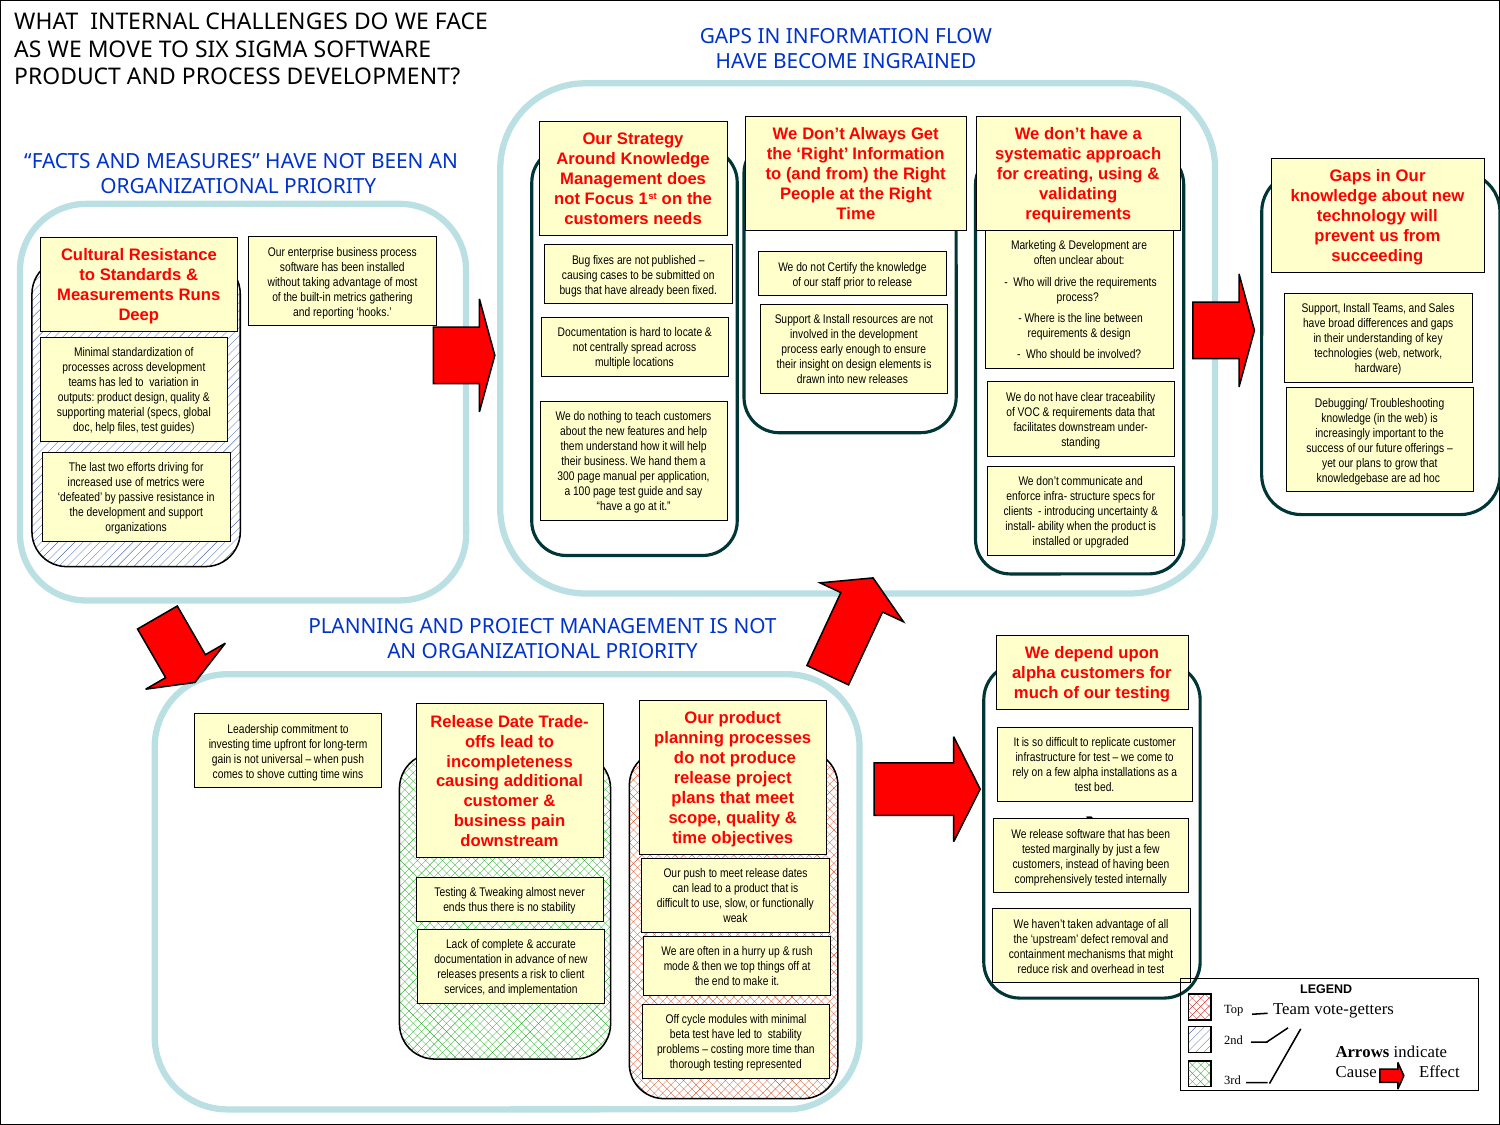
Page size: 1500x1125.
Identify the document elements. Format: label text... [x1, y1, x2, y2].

text_box [500, 83, 1216, 594]
text_box [1192, 273, 1255, 387]
text_box Leadership commitment to investing time upfront for long-term gain is not universal – when push comes to shove cutting time wins [194, 713, 382, 788]
text_box [0, 0, 1500, 1125]
text_box Debugging/ Troubleshooting knowledge (in the web) is increasingly important to the success of our future offerings – yet our plans to grow that knowledgebase are ad hoc [1285, 387, 1474, 492]
text_box [20, 205, 467, 601]
text_box [31, 271, 241, 567]
text_box Release Date Trade-offs lead to incompleteness causing additional customer & business pain downstream [415, 703, 604, 858]
text_box GAPS IN INFORMATION FLOW HAVE BECOME INGRAINED [639, 15, 1053, 80]
text_box Minimal standardization of processes across development teams has led to variation in outputs: product design, quality & supporting material (specs, global doc, help files, test guides) [40, 337, 228, 442]
text_box Off cycle modules with minimal beta test have led to stability problems – costing more time than thorough testing represented [642, 1003, 830, 1078]
text_box PLANNING AND PROIECT MANAGEMENT IS NOT AN ORGANIZATIONAL PRIORITY [278, 605, 807, 670]
text_box We Don’t Always Get the ‘Right’ Information to (and from) the Right People at the Right Time [745, 116, 967, 231]
text_box We depend upon alpha customers for much of our testing [996, 635, 1189, 710]
text_box The last two efforts driving for increased use of metrics were ‘defeated’ by passive resistance in the development and support organizations [42, 452, 230, 542]
text_box Documentation is hard to locate & not centrally spread across multiple locations [540, 317, 729, 377]
text_box [433, 298, 495, 412]
text_box [975, 171, 1184, 574]
text_box Cultural Resistance to Standards & Measurements Runs Deep [40, 236, 238, 331]
text_box Our push to meet release dates can lead to a product that is difficult to use, slow, or functionally weak [641, 857, 830, 932]
text_box Support & Install resources are not involved in the development process early enough to ensure their insight on design elements is drawn into new releases [760, 303, 948, 393]
text_box WHAT INTERNAL CHALLENGES DO WE FACE AS WE MOVE TO SIX SIGMA SOFTWARE PRODUCT AND PROCESS DEVELOPMENT? [0, 0, 534, 97]
text_box We don’t communicate and enforce infra- structure specs for clients - introducing uncertainty & install- ability when the product is installed or upgraded [986, 465, 1175, 555]
text_box We haven’t taken advantage of all the ‘upstream’ defect removal and containment mechanisms that might reduce risk and overhead in test [991, 908, 1190, 983]
text_box “FACTS AND MEASURES” HAVE NOT BEEN AN ORGANIZATIONAL PRIORITY [0, 140, 477, 205]
text_box It is so difficult to replicate customer infrastructure for test – we come to rely on a few alpha installations as a test bed. [997, 727, 1193, 802]
text_box We do not Certify the knowledge of our staff prior to release [758, 251, 947, 296]
text_box Our enterprise business process software has been installed without taking advantage of most of the built-in metrics gathering and reporting ‘hooks.’ [248, 236, 437, 326]
text_box Testing & Tweaking almost never ends thus there is no stability [415, 876, 604, 921]
text_box We release software that has been tested marginally by just a few customers, instead of having been comprehensively tested internally [993, 818, 1189, 893]
text_box [874, 736, 981, 842]
text_box LEGEND [1290, 976, 1363, 1001]
text_box [531, 157, 738, 556]
text_box [399, 759, 611, 1060]
text_box ` [983, 672, 1201, 999]
text_box Our Strategy Around Knowledge Management does not Focus 1st on the customers needs [539, 121, 727, 235]
text_box We don’t have a systematic approach for creating, using & validating requirements [976, 116, 1181, 231]
text_box Marketing & Development are often unclear about: - Who will drive the requirements process? - Where is the line between requirements & design - Who should be involved? [985, 230, 1173, 369]
text_box [137, 606, 226, 690]
text_box [629, 760, 838, 1099]
text_box Our product planning processes do not produce release project plans that meet scope, quality & time objectives [639, 700, 827, 855]
text_box [806, 577, 904, 685]
text_box We do nothing to teach customers about the new features and help them understand how it will help their business. We hand them a 300 page manual per application, a 100 page test guide and say “have a go at it.” [539, 400, 728, 521]
text_box Bug fixes are not published – causing cases to be submitted on bugs that have already been fixed. [544, 244, 732, 304]
text_box Gaps in Our knowledge about new technology will prevent us from succeeding [1271, 158, 1484, 272]
text_box [1180, 978, 1479, 1091]
text_box We do not have clear traceability of VOC & requirements data that facilitates downstream under- standing [986, 381, 1175, 456]
text_box Lack of complete & accurate documentation in advance of new releases presents a risk to client services, and implementation [417, 929, 605, 1004]
text_box [154, 674, 860, 1110]
text_box [1261, 180, 1500, 515]
text_box We are often in a hurry up & rush mode & then we top things off at the end to make it. [643, 936, 831, 996]
text_box [743, 165, 957, 433]
